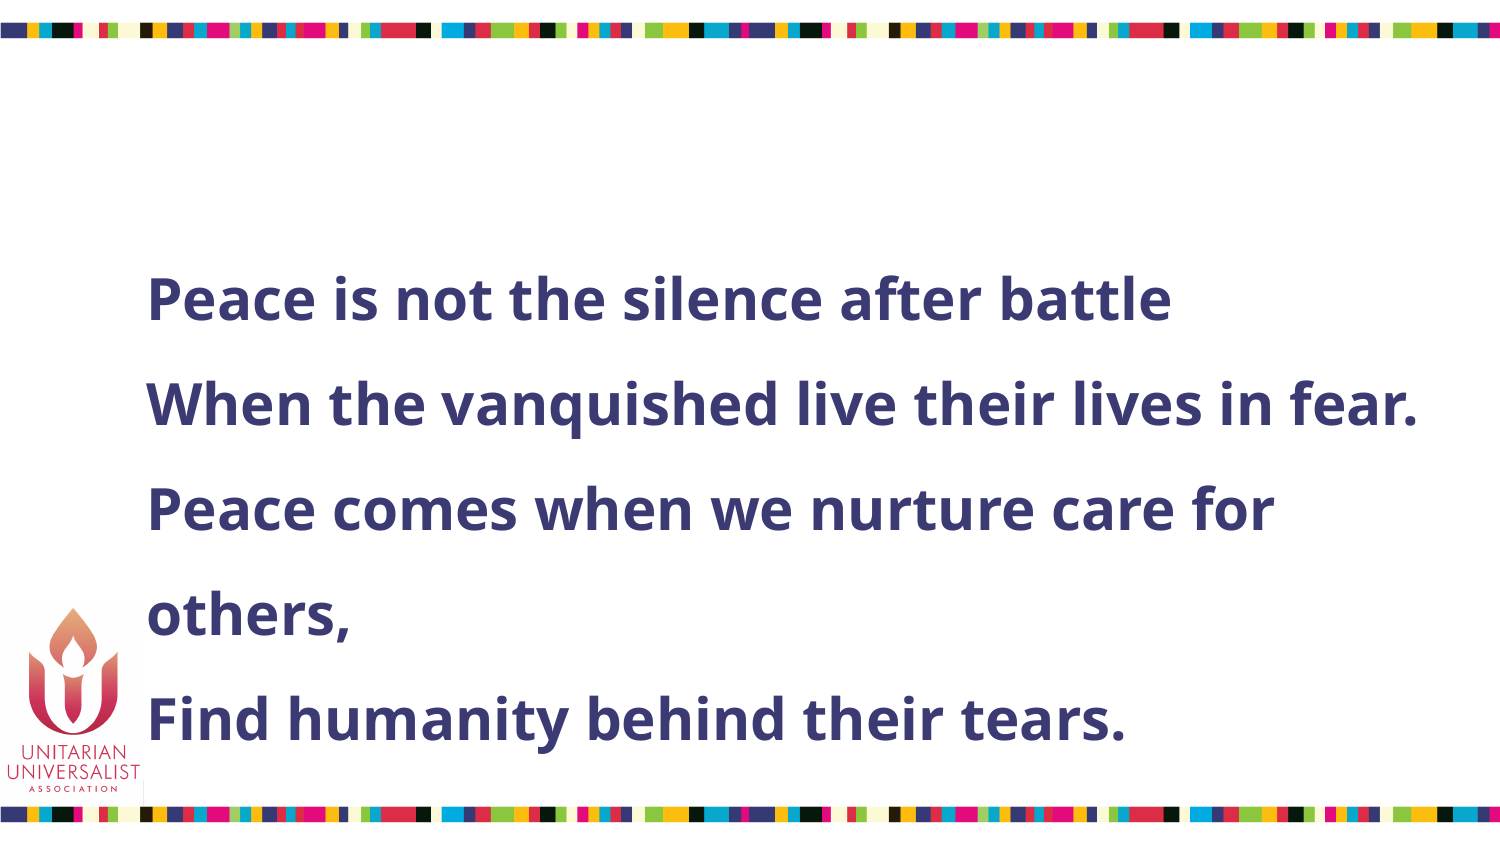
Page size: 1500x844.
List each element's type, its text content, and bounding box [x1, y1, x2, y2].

picture [0, 22, 1500, 40]
text_box Peace is not the silence after battle When the vanquished live their lives in fear. Peace comes when we nurture care for others, Find humanity behind their tears. [131, 212, 1495, 767]
picture [0, 600, 1500, 824]
